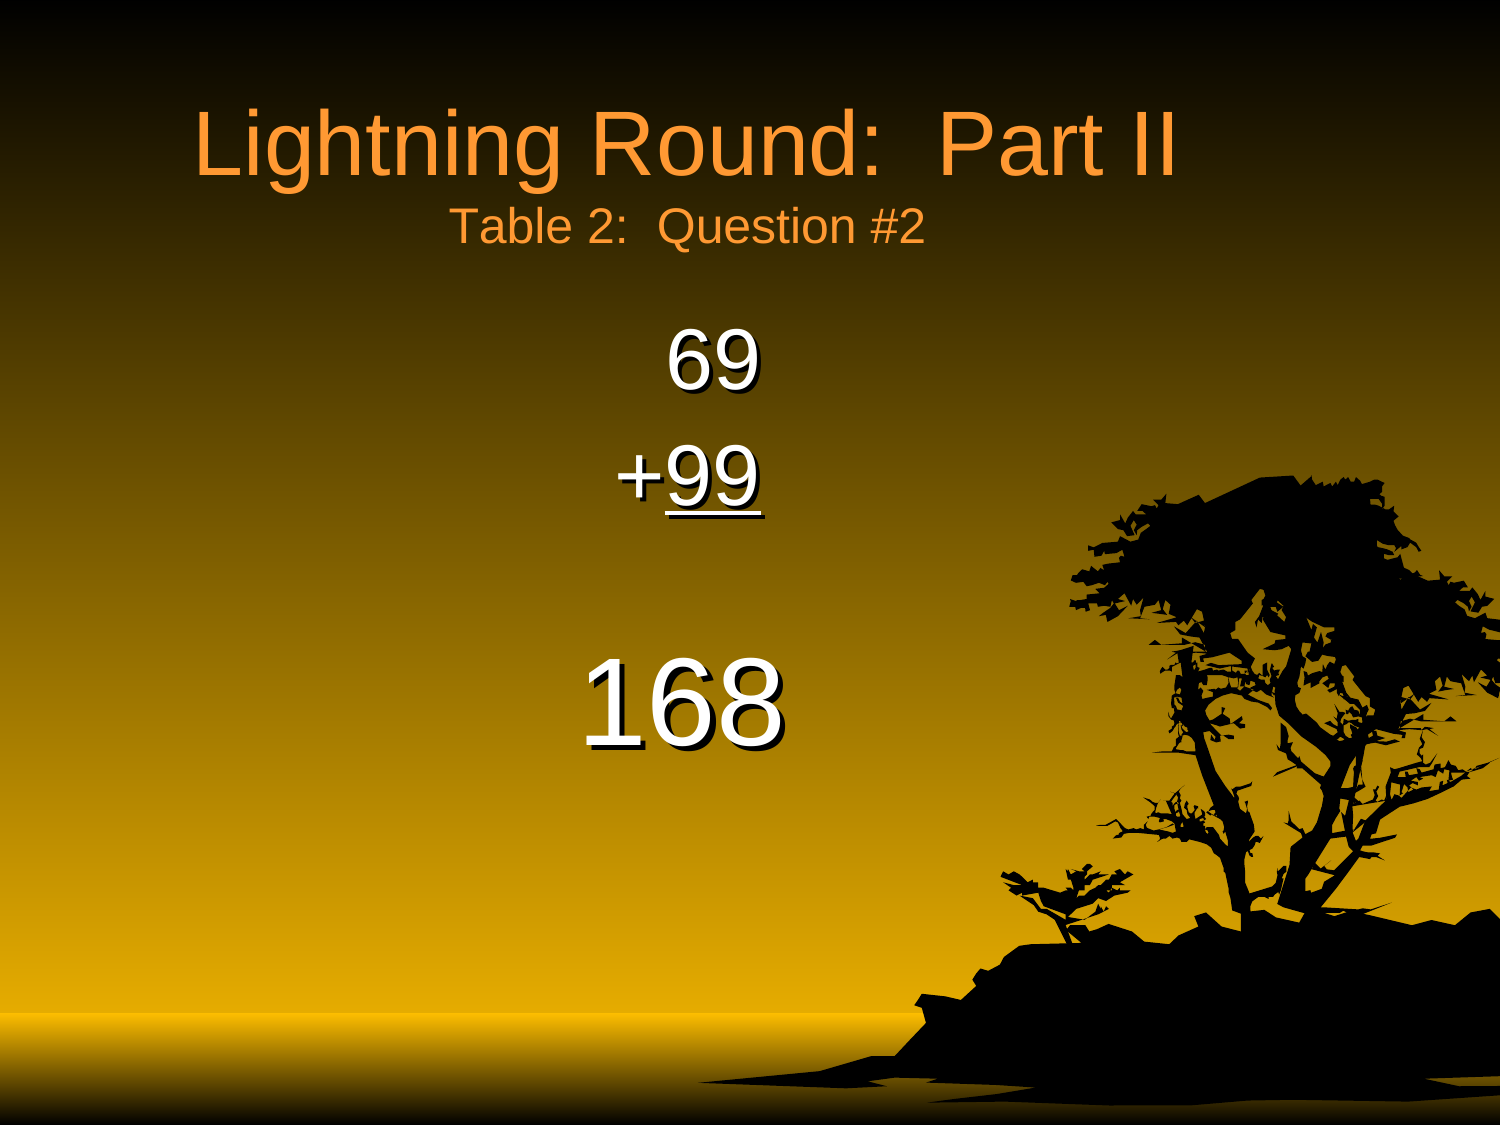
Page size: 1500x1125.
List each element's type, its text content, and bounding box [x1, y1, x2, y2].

list 69 +99 [50, 299, 1325, 650]
text_box 168 [562, 612, 838, 778]
title Lightning Round: Part II Table 2: Question #2 [50, 74, 1325, 263]
